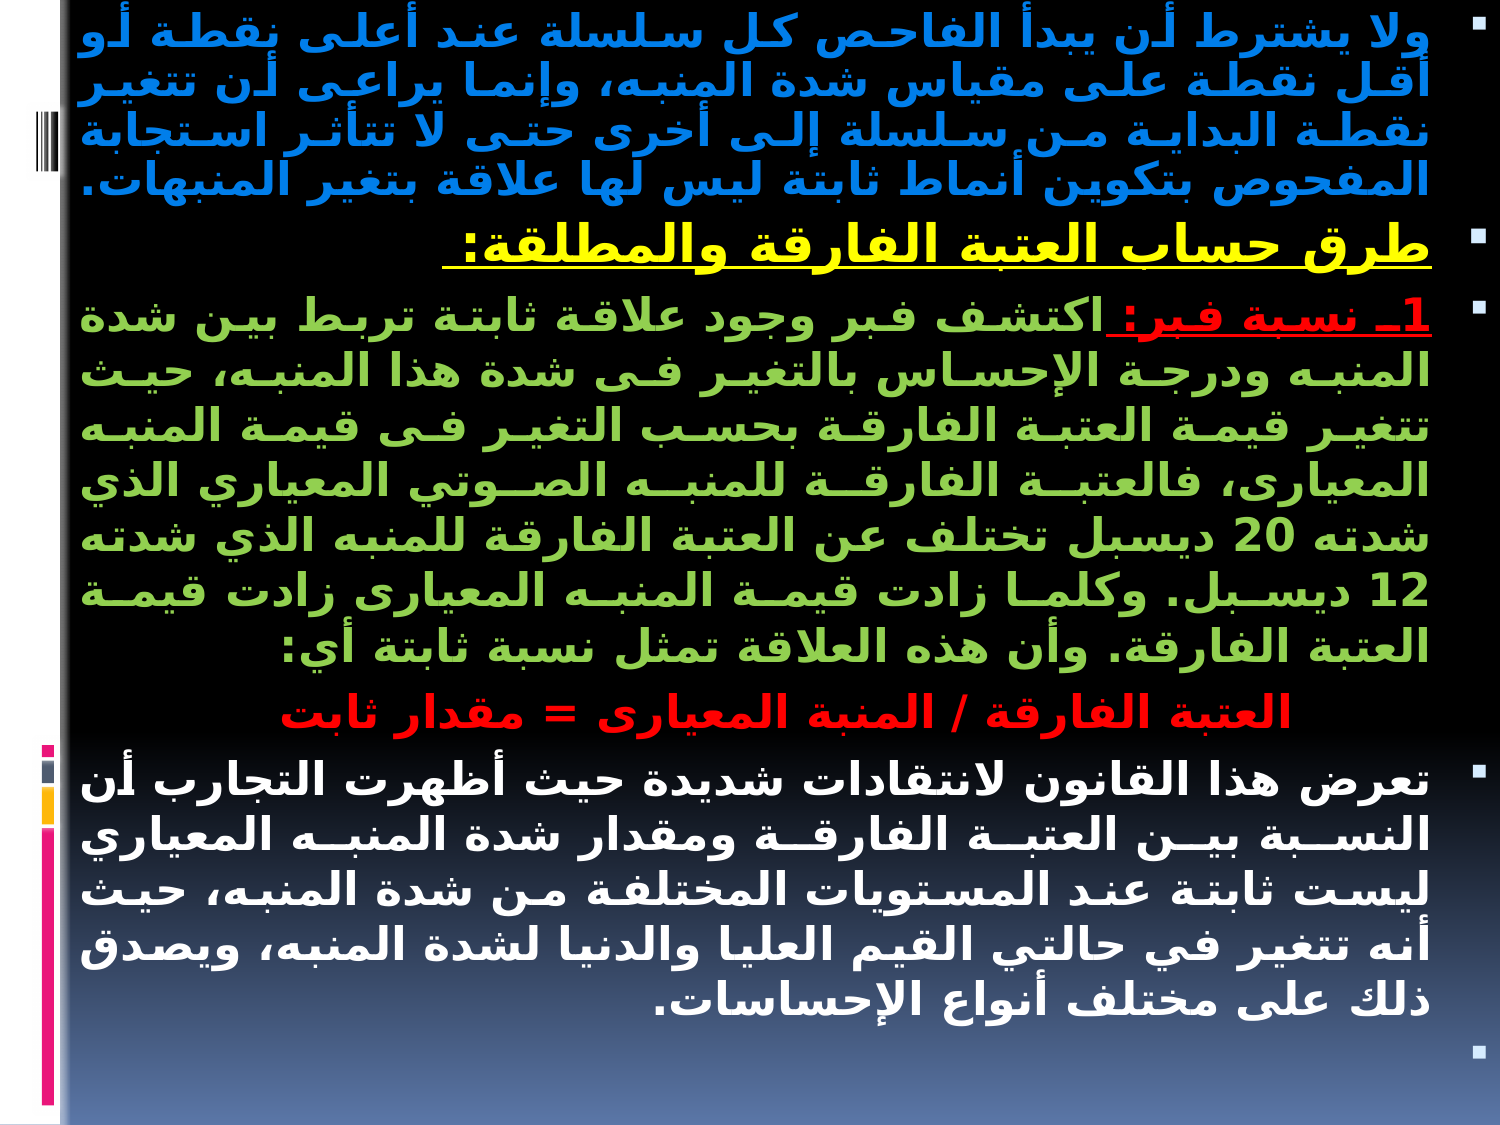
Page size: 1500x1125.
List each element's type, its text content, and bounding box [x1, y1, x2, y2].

list ولا يشترط أن يبدأ الفاحص كل سلسلة عند أعلى نقطة أو أقل نقطة على مقياس شدة المنبه، وإنما يراعى أن تتغير نقطة البداية من سلسلة إلى أخرى حتى لا تتأثر استجابة المفحوص بتكوين أنماط ثابتة ليس لها علاقة بتغير المنبهات. طرق حساب العتبة الفارقة والمطلقة: 1ـ نسبة فبر: اكتشف فبر وجود علاقة ثابتة تربط بين شدة المنبه ودرجة الإحساس بالتغير فى شدة هذا المنبه، حيث تتغير قيمة العتبة الفارقة بحسب التغير فى قيمة المنبه المعيارى، فالعتبة الفارقة للمنبه الصوتي المعياري الذي شدته 20 ديسبل تختلف عن العتبة الفارقة للمنبه الذي شدته 12 ديسبل. وكلما زادت قيمة المنبه المعيارى زادت قيمة العتبة الفارقة. وأن هذه العلاقة تمثل نسبة ثابتة أي: العتبة الفارقة / المنبة المعيارى = مقدار ثابت تعرض هذا القانون لانتقادات شديدة حيث أظهرت التجارب أن النسبة بين العتبة الفارقة ومقدار شدة المنبه المعياري ليست ثابتة عند المستويات المختلفة من شدة المنبه، حيث أنه تتغير في حالتي القيم العليا والدنيا لشدة المنبه، ويصدق ذلك على مختلف أنواع الإحساسات. [64, 0, 1500, 1125]
